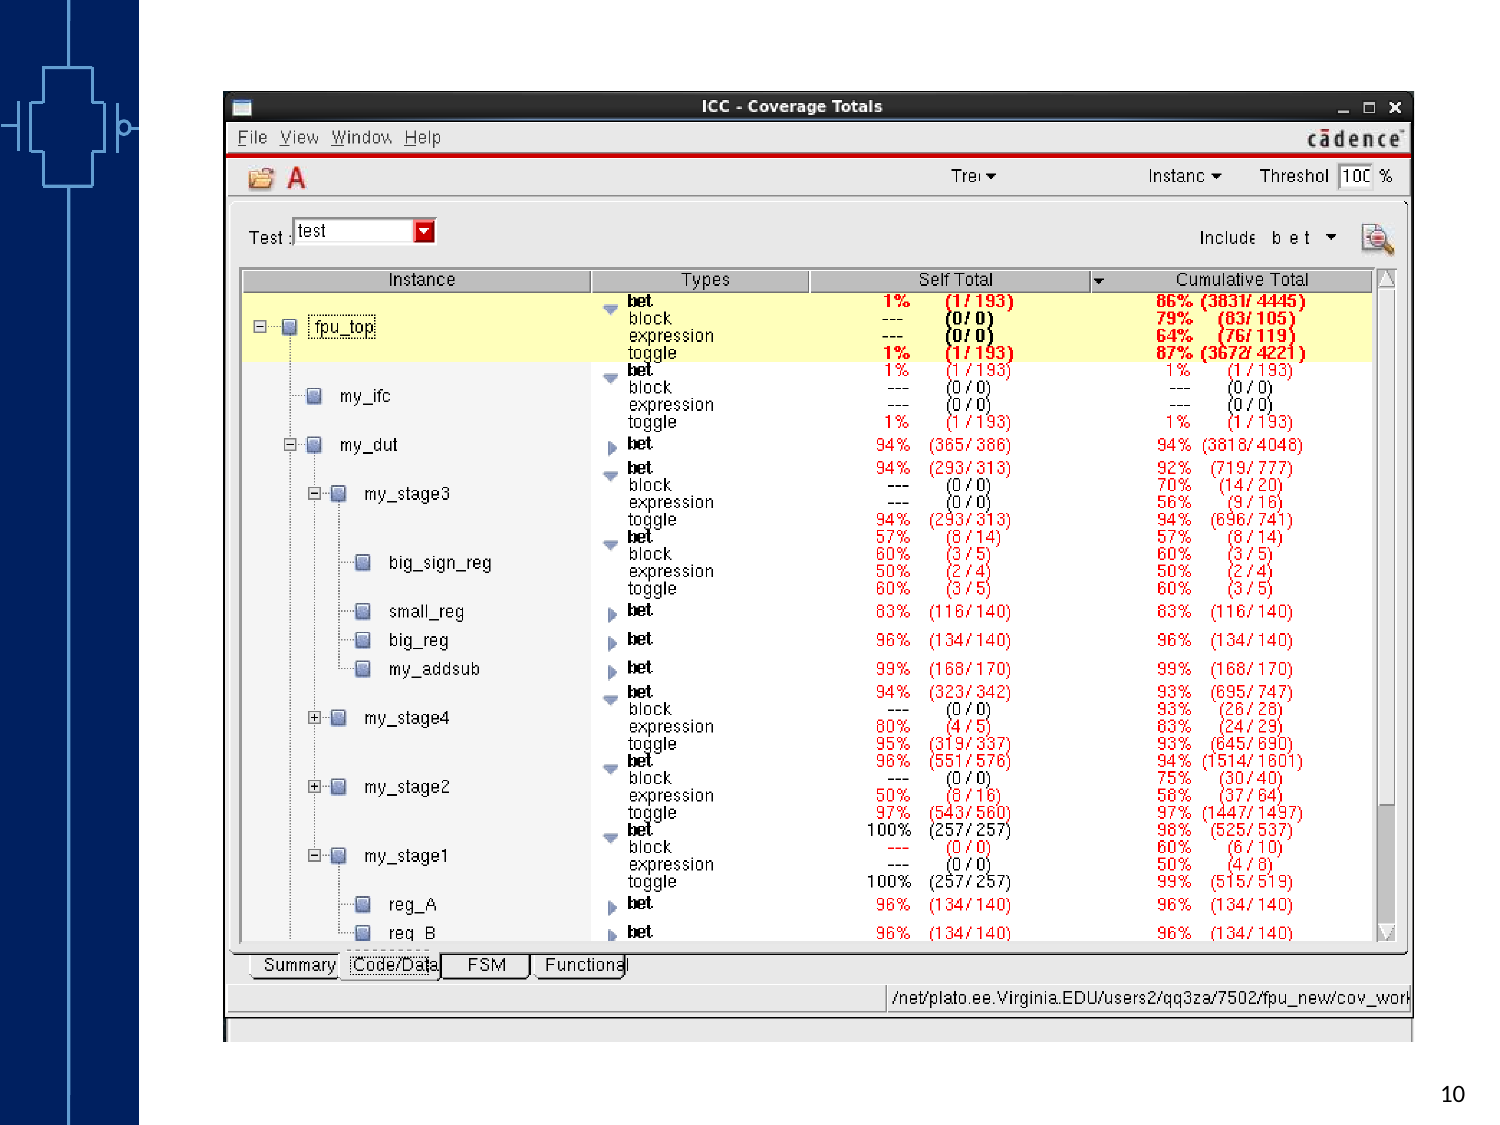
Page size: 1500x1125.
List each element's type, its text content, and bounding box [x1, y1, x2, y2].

slide_number 10 [1425, 1062, 1488, 1123]
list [222, 91, 1415, 1042]
